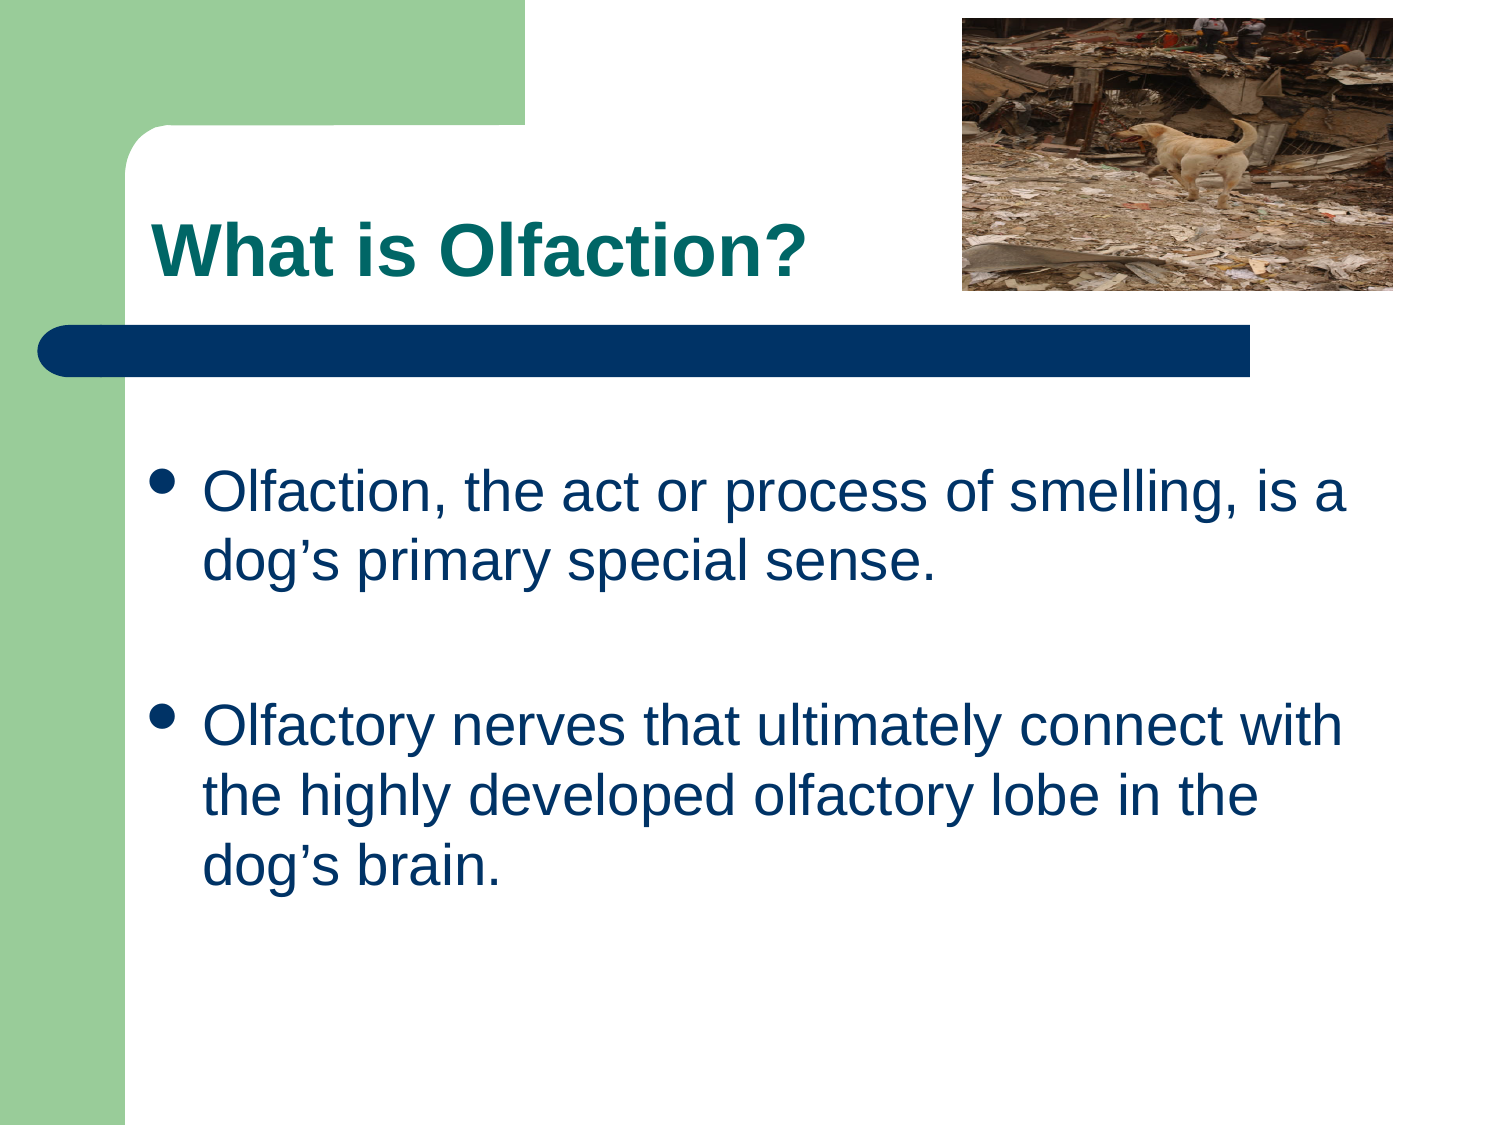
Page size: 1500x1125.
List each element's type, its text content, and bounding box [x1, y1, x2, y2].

list Olfaction, the act or process of smelling, is a dog’s primary special sense. Olfactory nerves that ultimately connect with the highly developed olfactory lobe in the dog’s brain. [137, 444, 1400, 999]
picture [962, 18, 1394, 291]
title What is Olfaction? [136, 136, 1414, 301]
